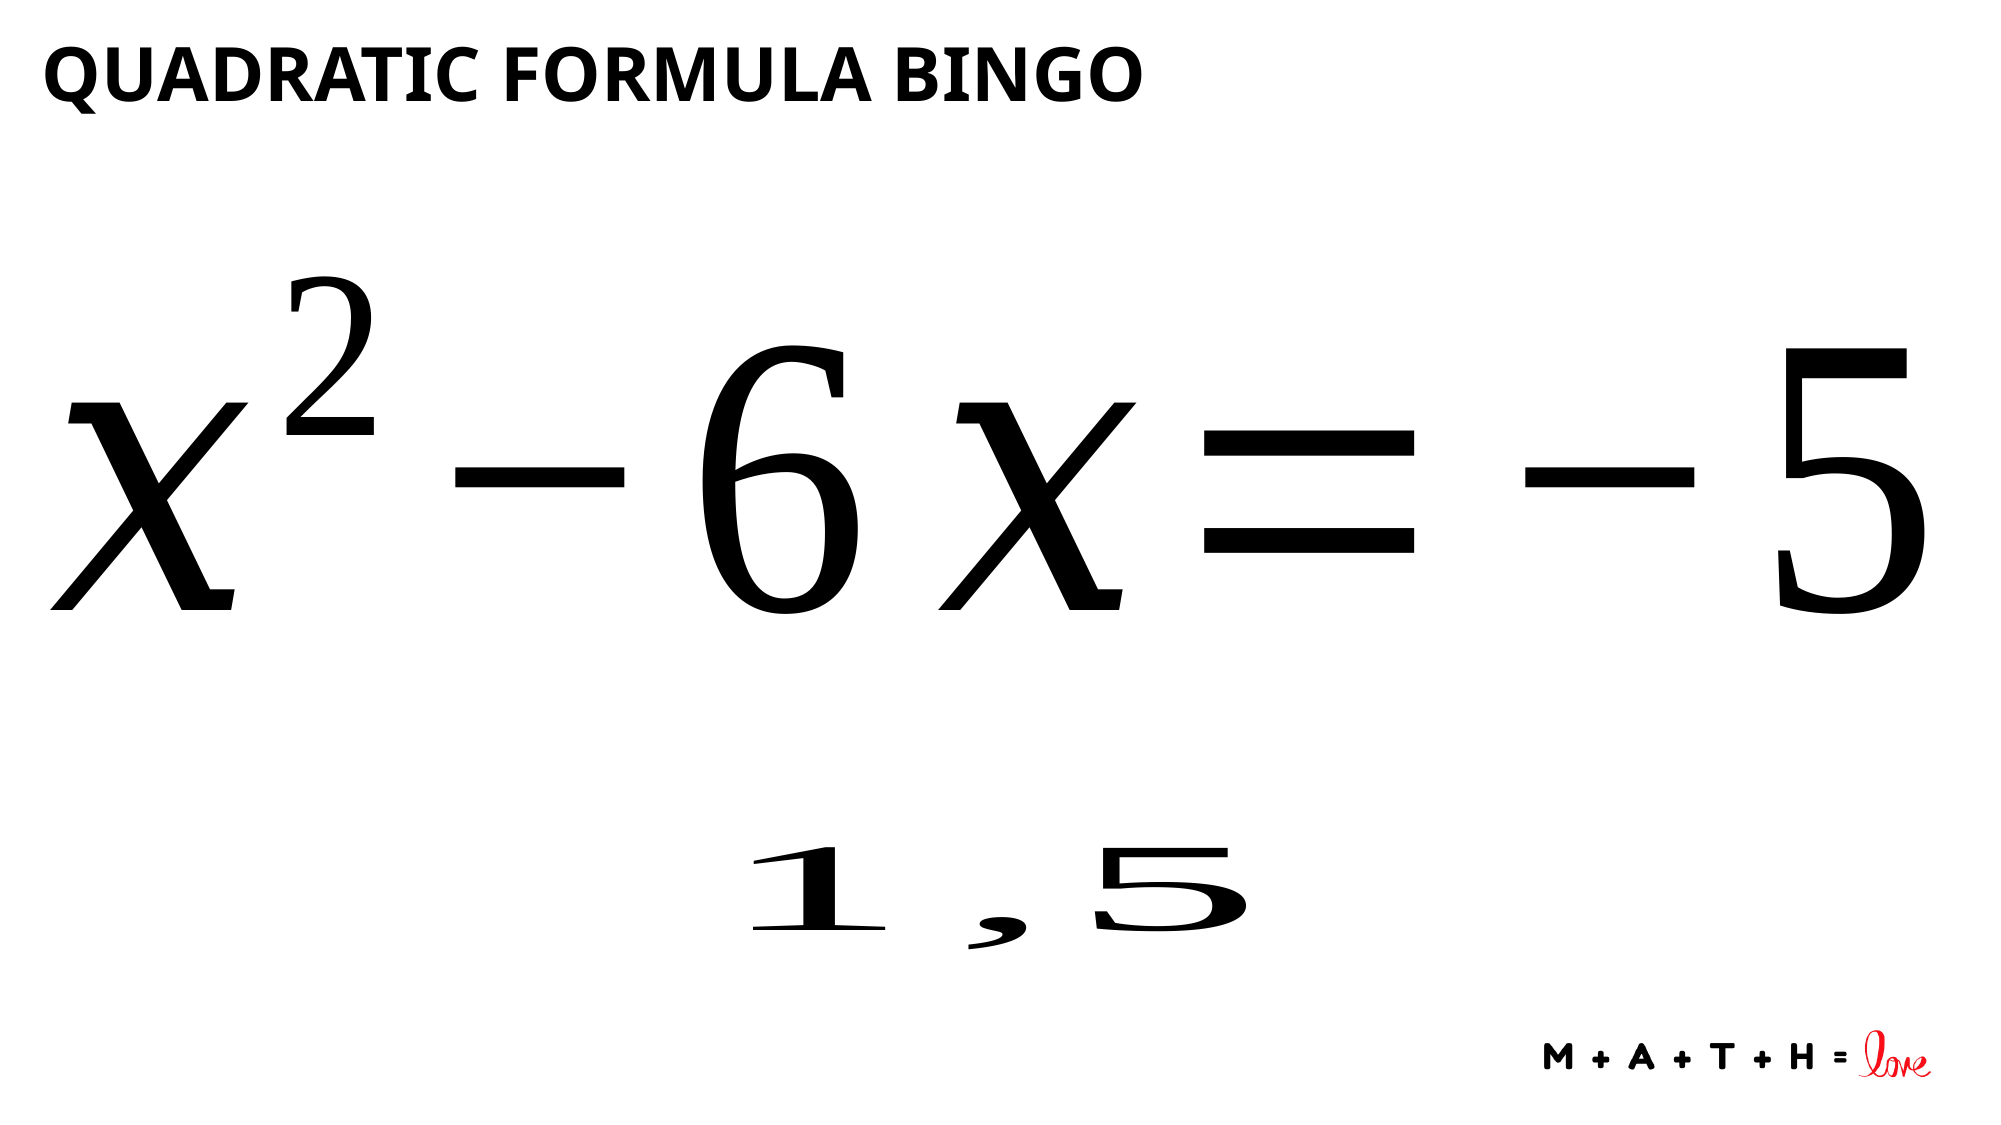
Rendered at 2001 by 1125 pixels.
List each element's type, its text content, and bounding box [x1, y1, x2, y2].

picture [1528, 1026, 1941, 1082]
text_box QUADRATIC FORMULA BINGO [27, 18, 1323, 124]
